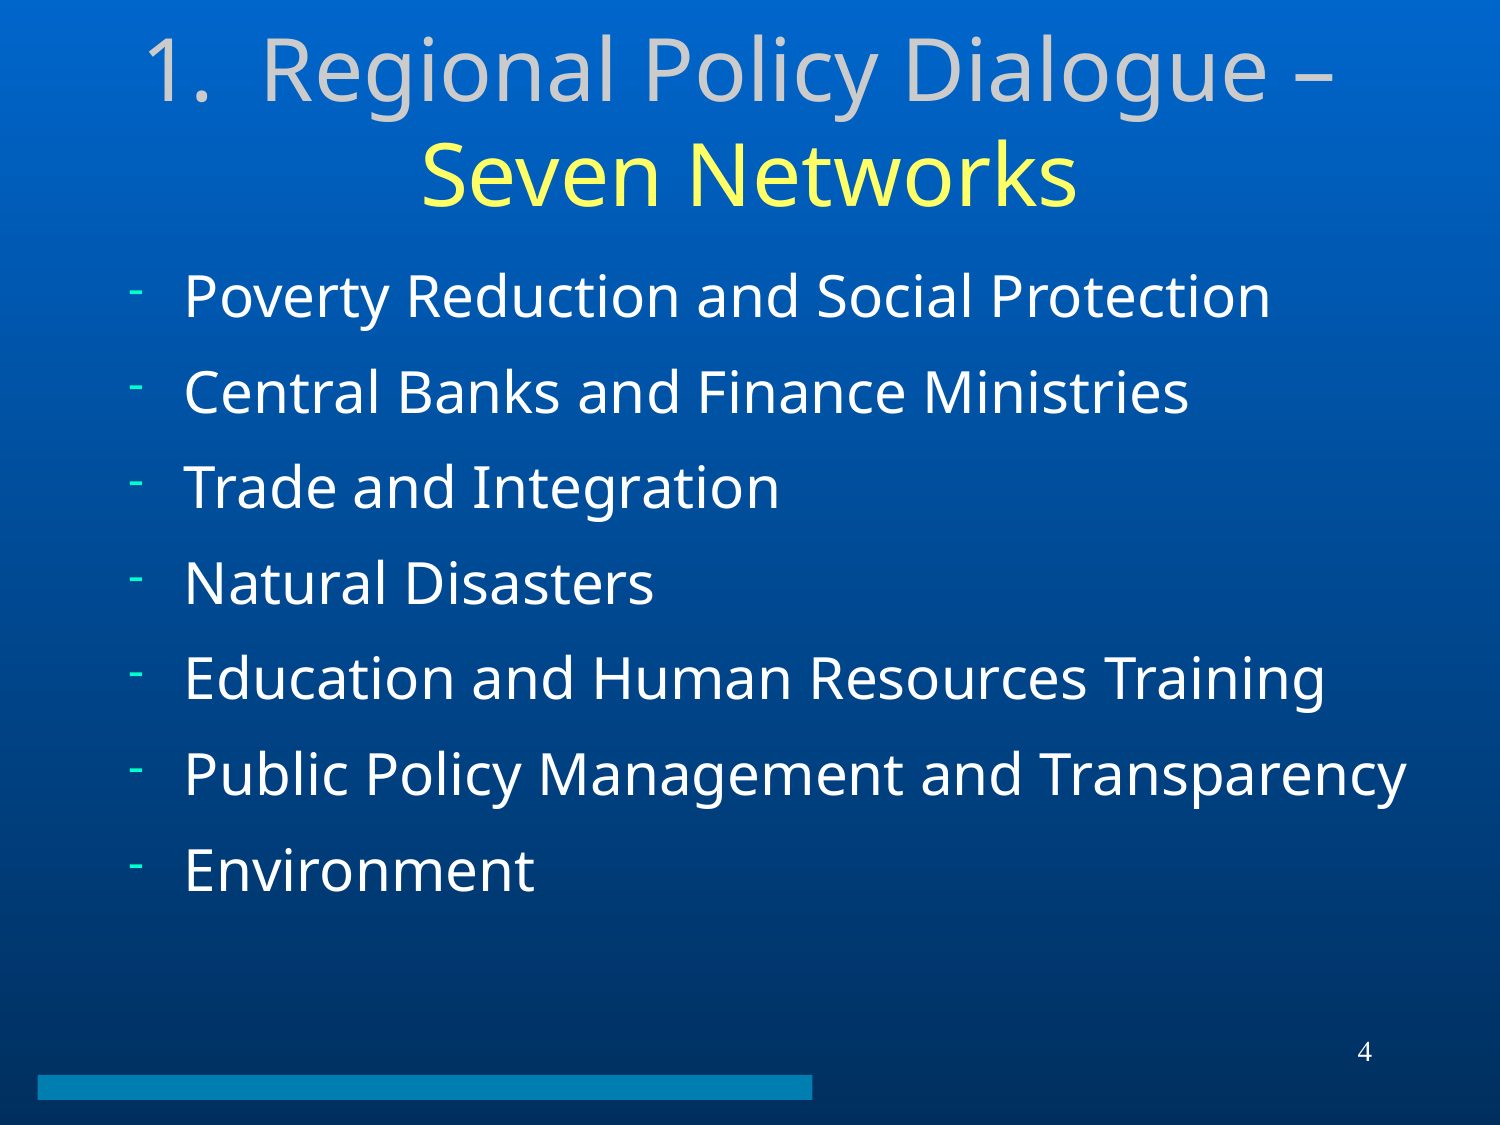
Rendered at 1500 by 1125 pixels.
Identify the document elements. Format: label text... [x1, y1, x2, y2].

title 1. Regional Policy Dialogue – Seven Networks [112, 24, 1388, 213]
list Poverty Reduction and Social Protection Central Banks and Finance Ministries Trade and Integration Natural Disasters Education and Human Resources Training Public Policy Management and Transparency Environment [112, 237, 1451, 1026]
slide_number 4 [1074, 1026, 1388, 1088]
